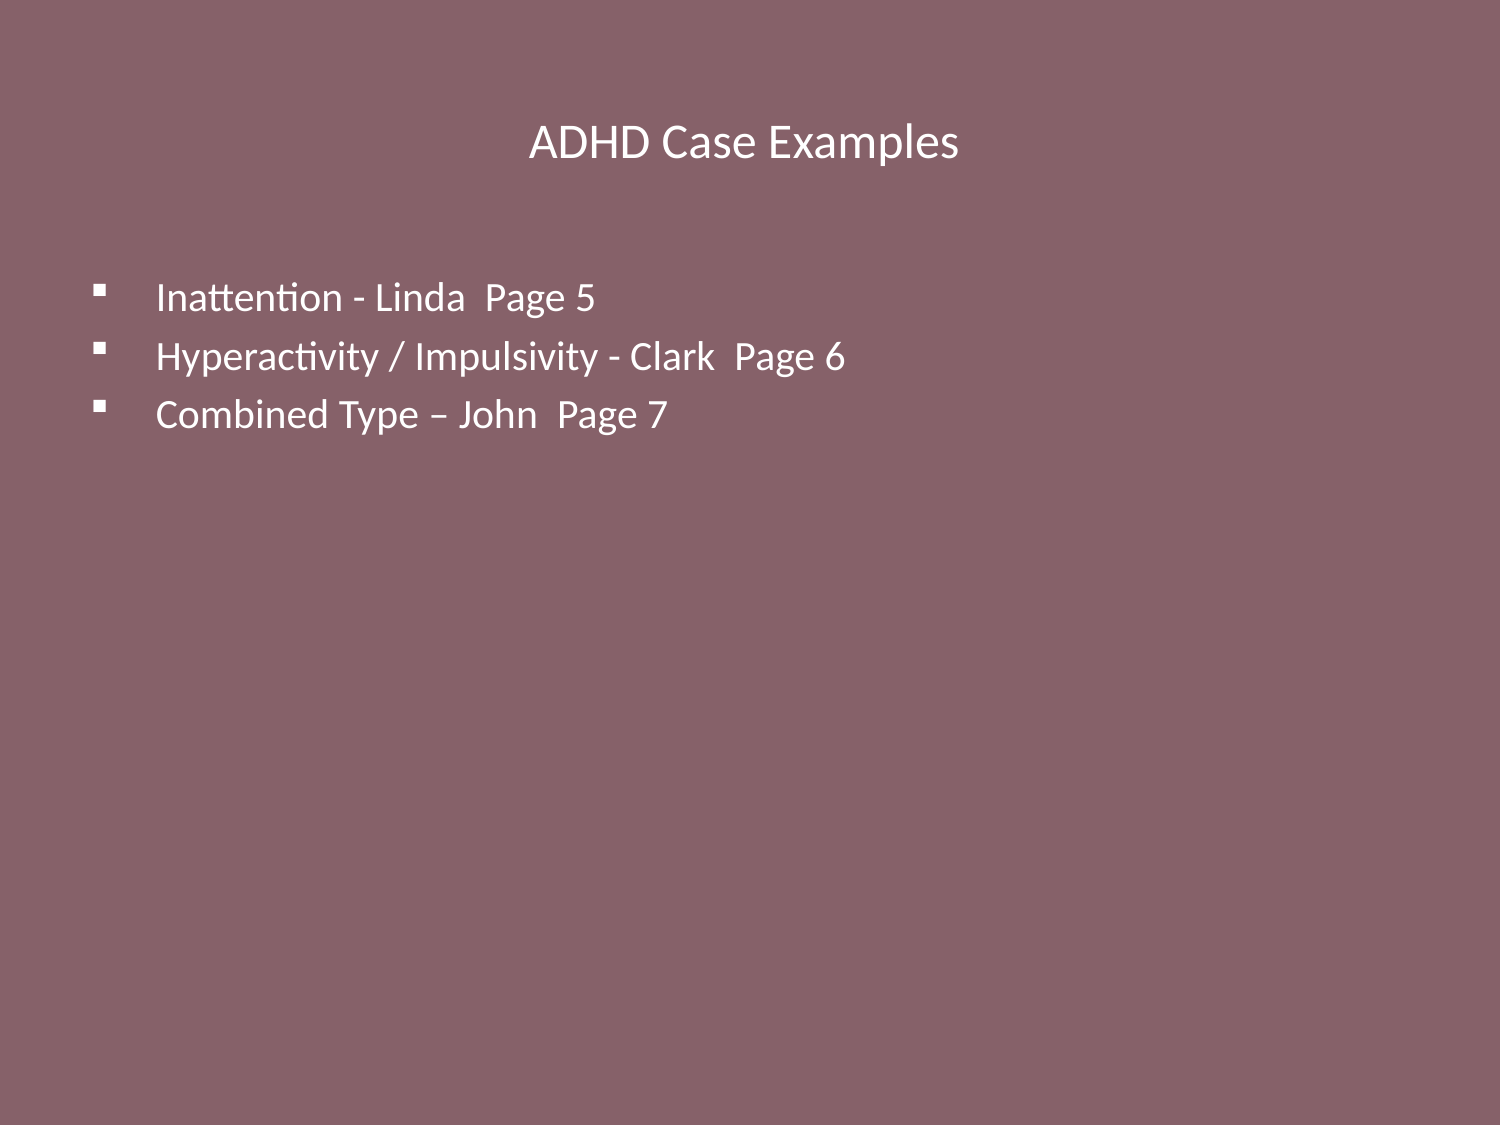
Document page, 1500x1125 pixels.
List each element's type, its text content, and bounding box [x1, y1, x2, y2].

list Inattention - Linda Page 5 Hyperactivity / Impulsivity - Clark Page 6 Combined Type – John Page 7 [75, 262, 1425, 1005]
title ADHD Case Examples [75, 45, 1425, 233]
